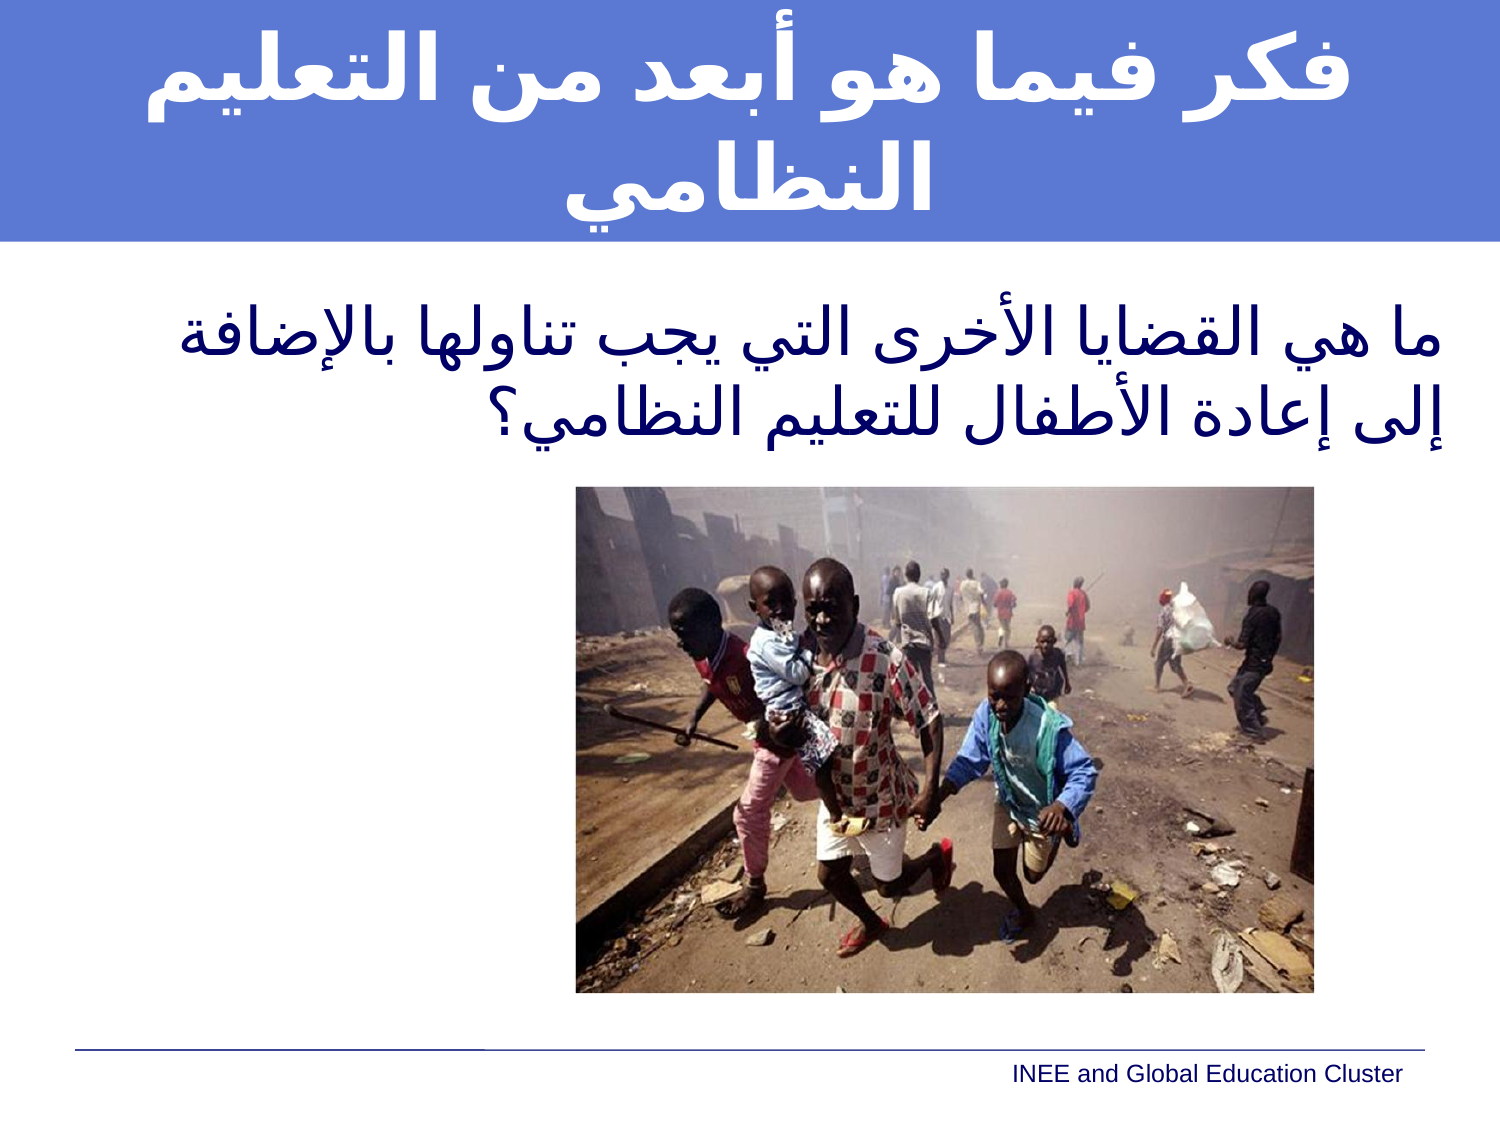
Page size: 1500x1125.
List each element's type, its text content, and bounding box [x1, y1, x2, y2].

title فكر فيما هو أبعد من التعليم النظامي [74, 24, 1426, 213]
list ما هي القضايا الأخرى التي يجب تناولها بالإضافة إلى إعادة الأطفال للتعليم النظامي؟ [111, 280, 1463, 488]
footer INEE and Global Education Cluster [75, 1049, 1427, 1103]
picture [574, 484, 1315, 994]
